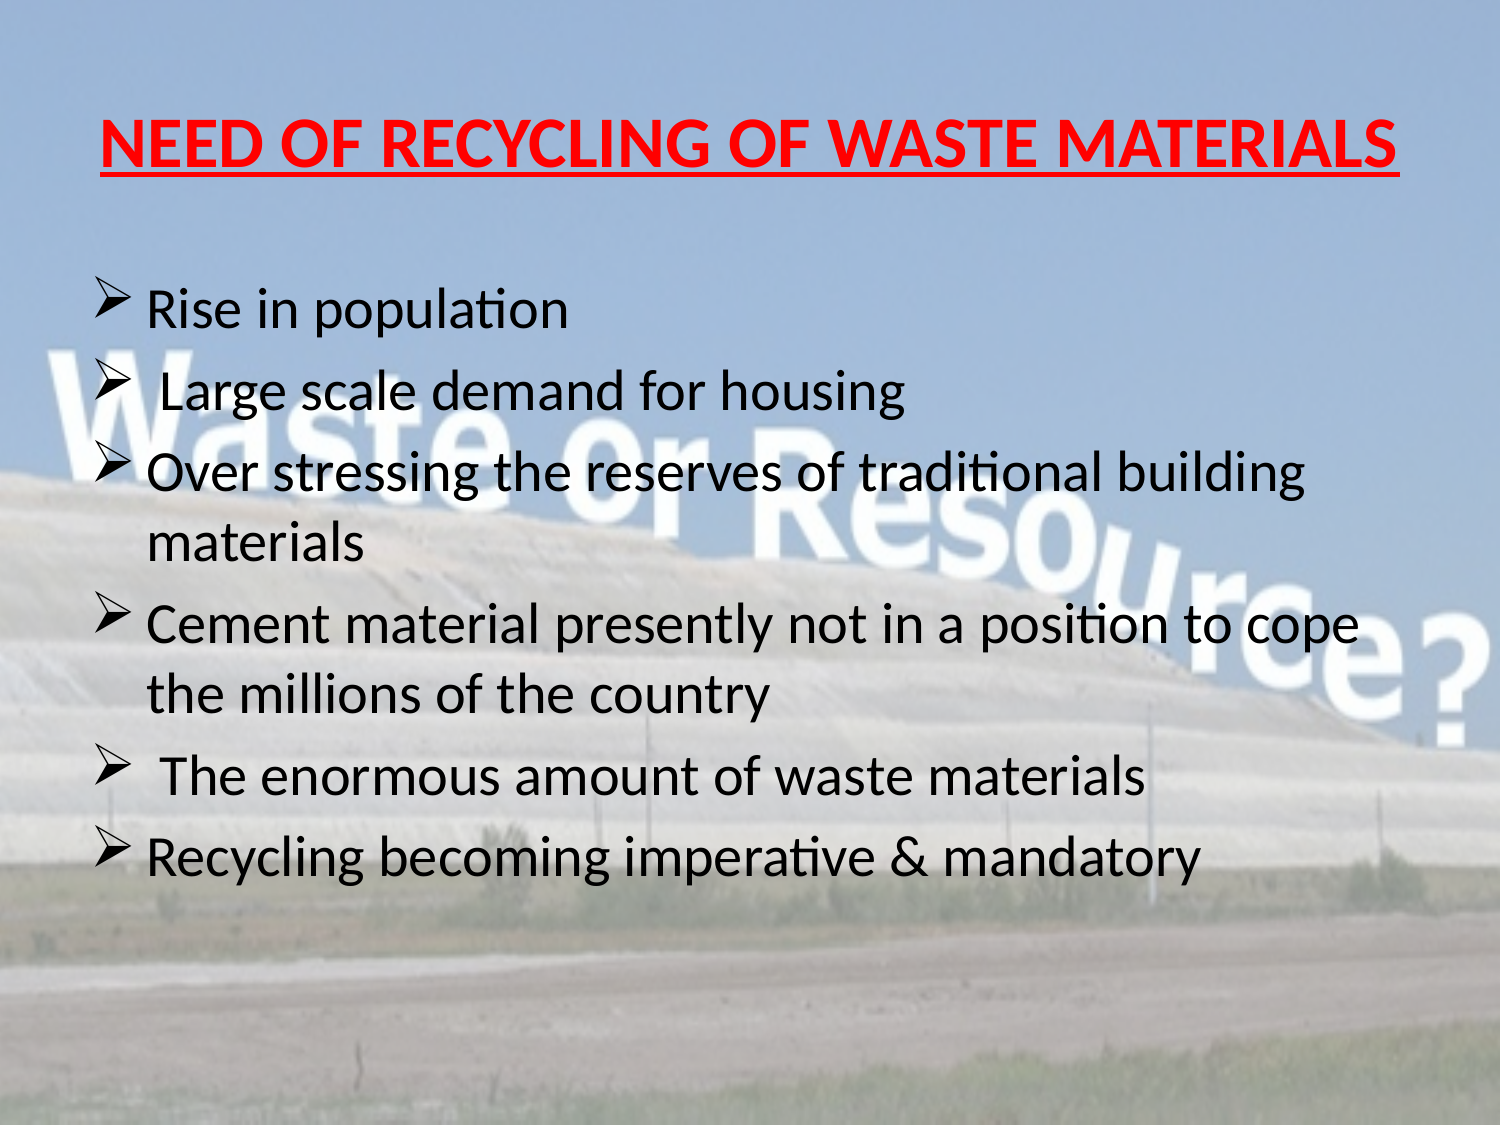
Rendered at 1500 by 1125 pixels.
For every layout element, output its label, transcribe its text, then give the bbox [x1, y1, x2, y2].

title NEED OF RECYCLING OF WASTE MATERIALS [75, 45, 1425, 233]
list Rise in population Large scale demand for housing Over stressing the reserves of traditional building materials Cement material presently not in a position to cope the millions of the country The enormous amount of waste materials Recycling becoming imperative & mandatory [75, 262, 1425, 1005]
